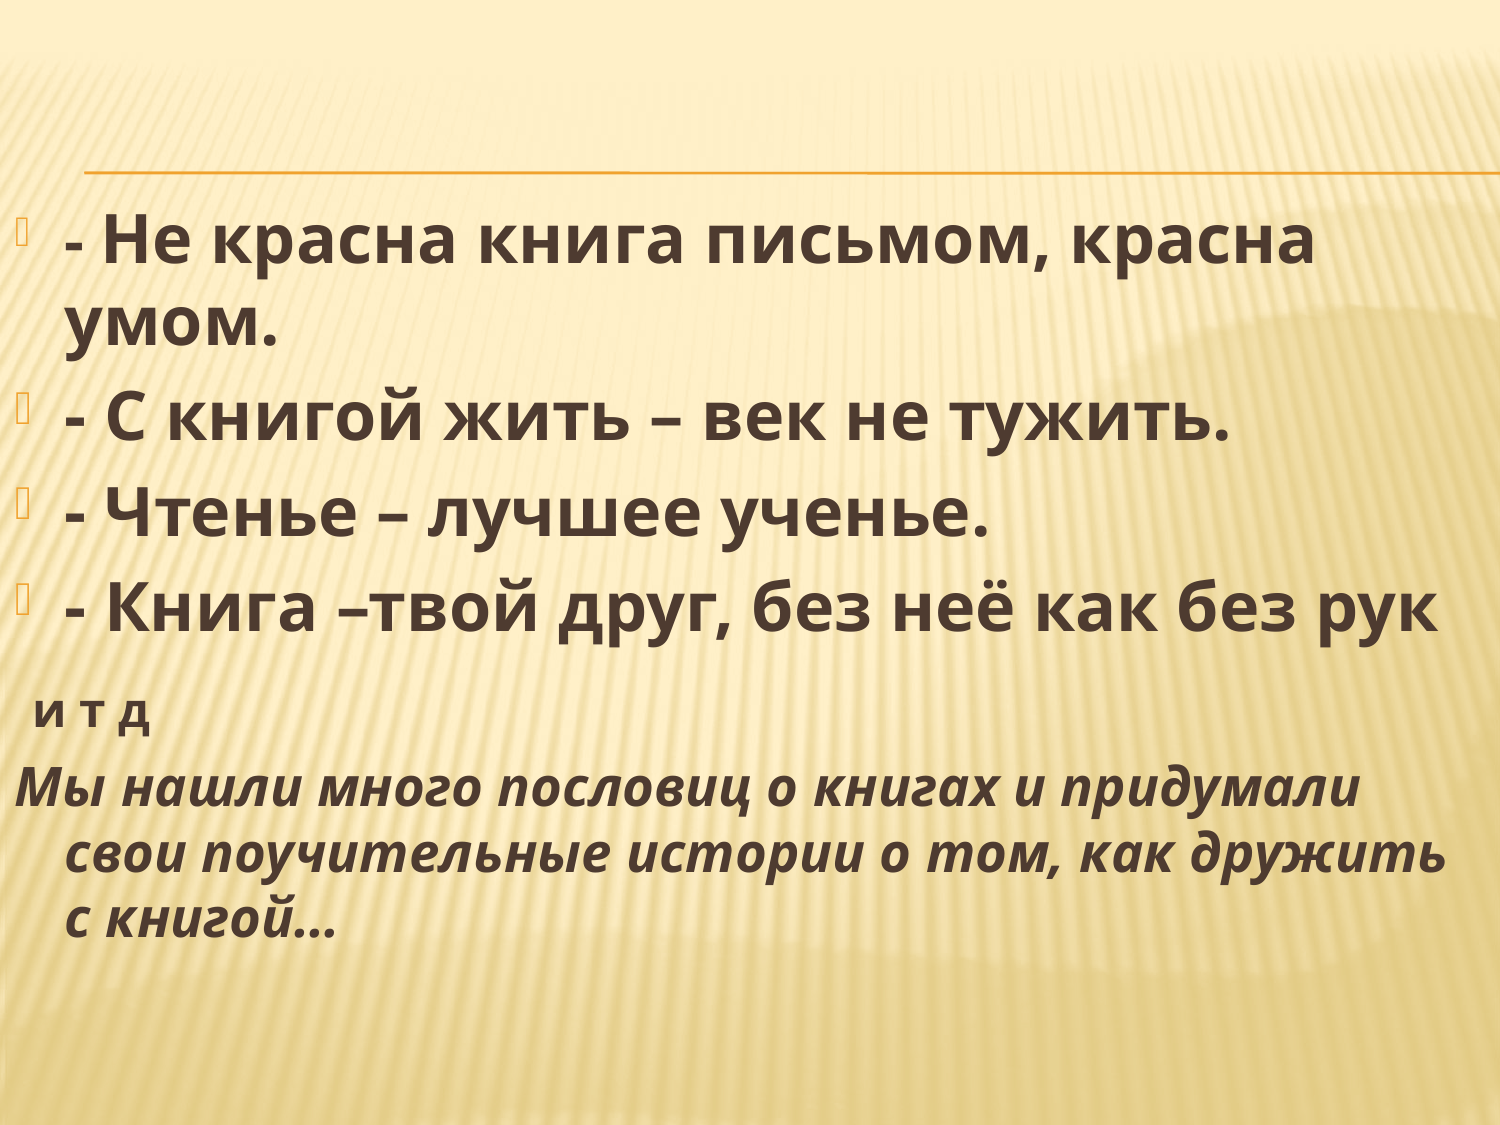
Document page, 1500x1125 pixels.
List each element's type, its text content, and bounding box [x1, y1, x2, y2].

list - Не красна книга письмом, красна умом. - С книгой жить – век не тужить. - Чтенье – лучшее ученье. - Книга –твой друг, без неё как без рук и т д Мы нашли много пословиц о книгах и придумали свои поучительные истории о том, как дружить с книгой… [0, 187, 1475, 1020]
